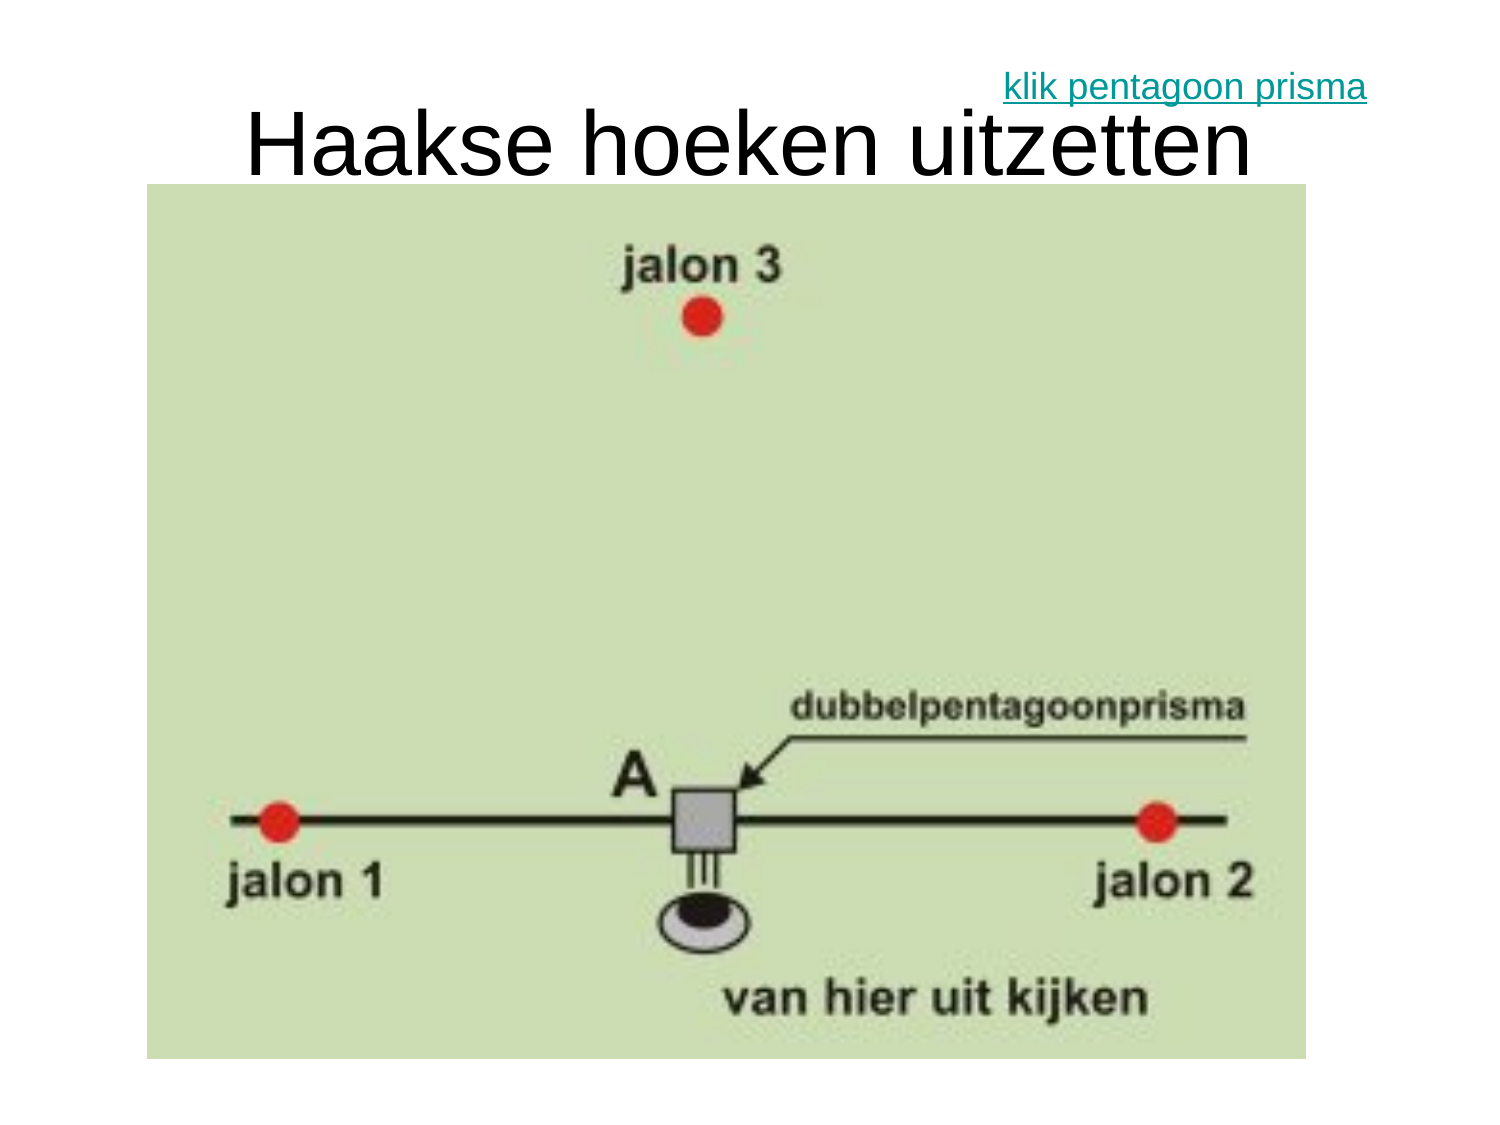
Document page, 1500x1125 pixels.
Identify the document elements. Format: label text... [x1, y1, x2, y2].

picture [147, 184, 1306, 1059]
text_box klik pentagoon prisma [988, 54, 1383, 115]
title Haakse hoeken uitzetten [75, 45, 1425, 233]
